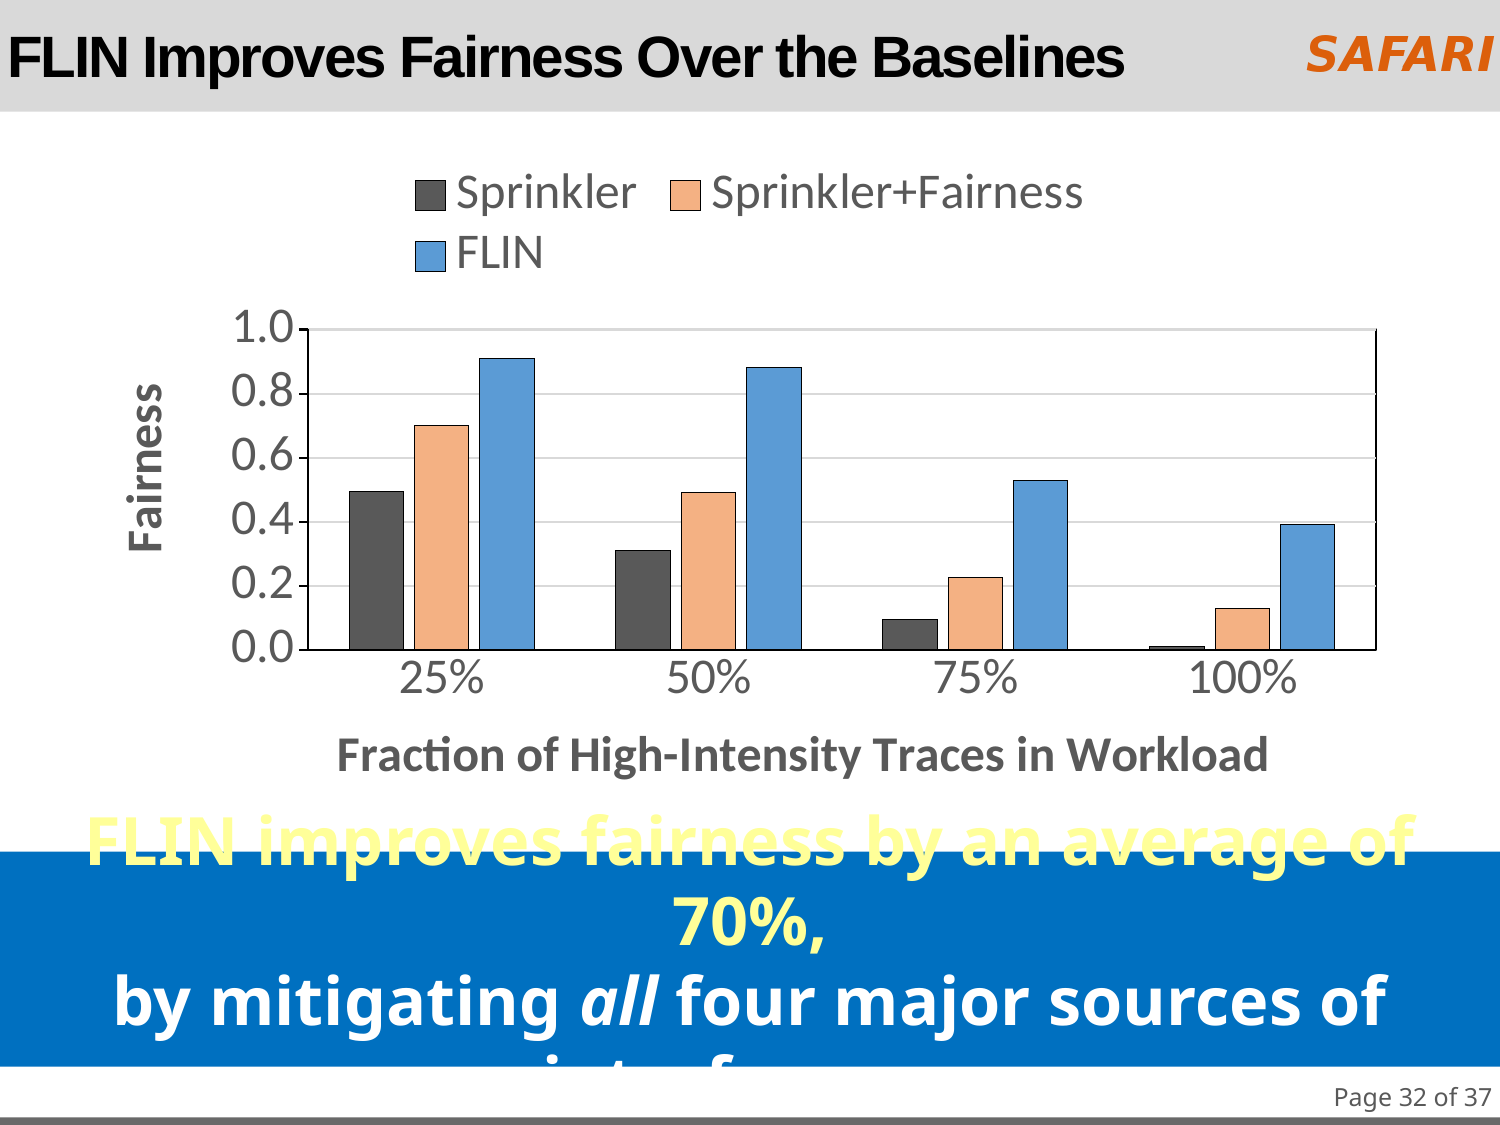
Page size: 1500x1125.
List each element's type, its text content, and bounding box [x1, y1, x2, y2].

title FLIN Improves Fairness Over the Baselines [0, 22, 1300, 94]
text_box FLIN improves fairness by an average of 70%, by mitigating all four major sources of interference [0, 849, 1500, 1069]
chart [98, 149, 1402, 825]
slide_number Page 32 of 37 [1275, 1079, 1500, 1118]
picture [1305, 26, 1500, 83]
